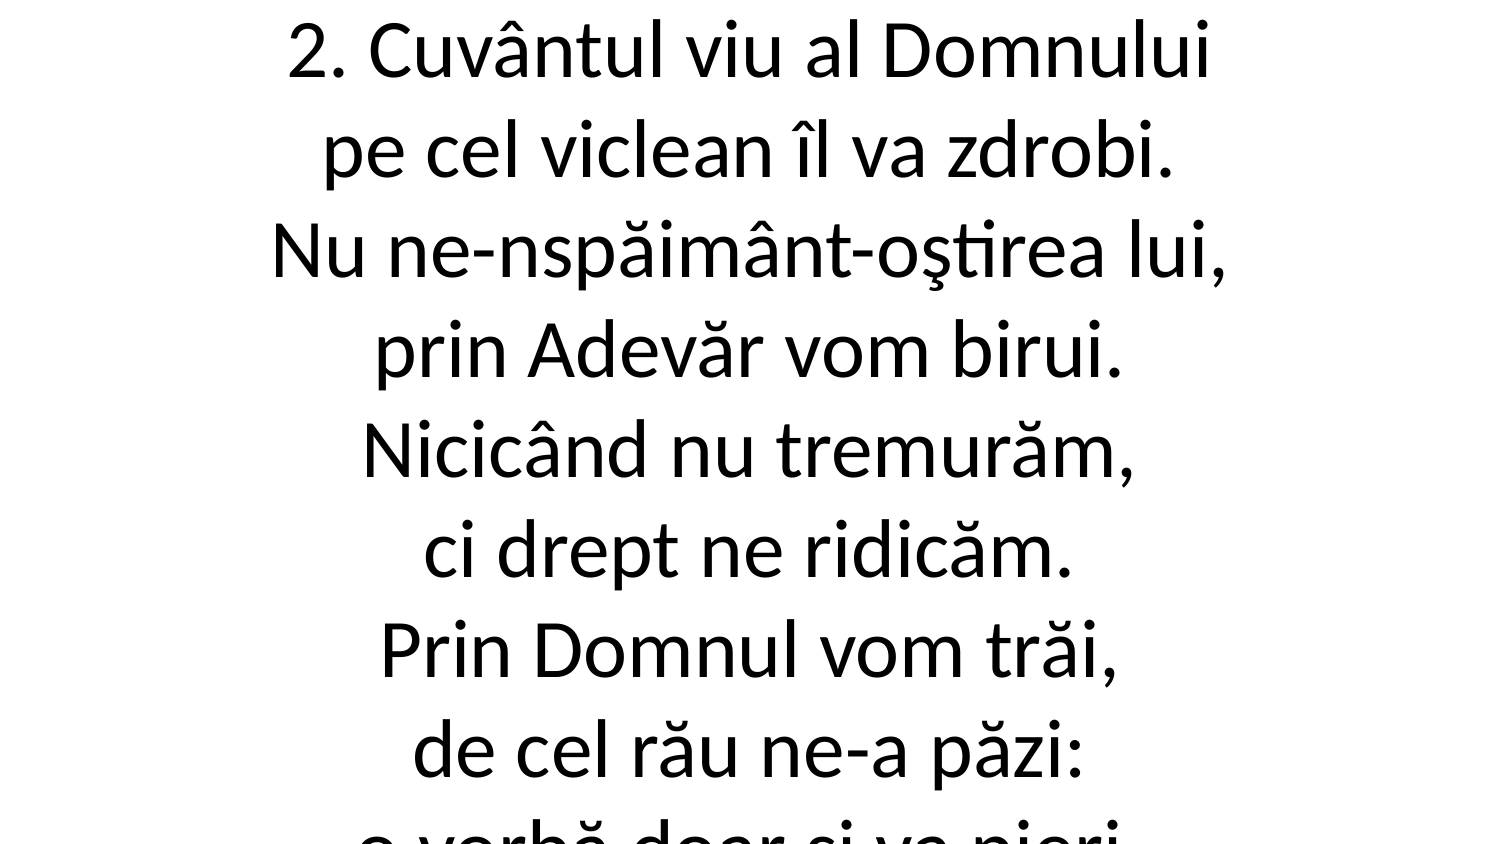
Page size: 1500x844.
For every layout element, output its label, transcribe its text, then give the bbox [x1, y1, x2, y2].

text_box 2. Cuvântul viu al Domnului pe cel viclean îl va zdrobi. Nu ne-nspăimânt-oştirea lui, prin Adevăr vom birui. Nicicând nu tremurăm, ci drept ne ridicăm. Prin Domnul vom trăi, de cel rău ne-a păzi: o vorbă doar şi va pieri. [255, 0, 1245, 844]
